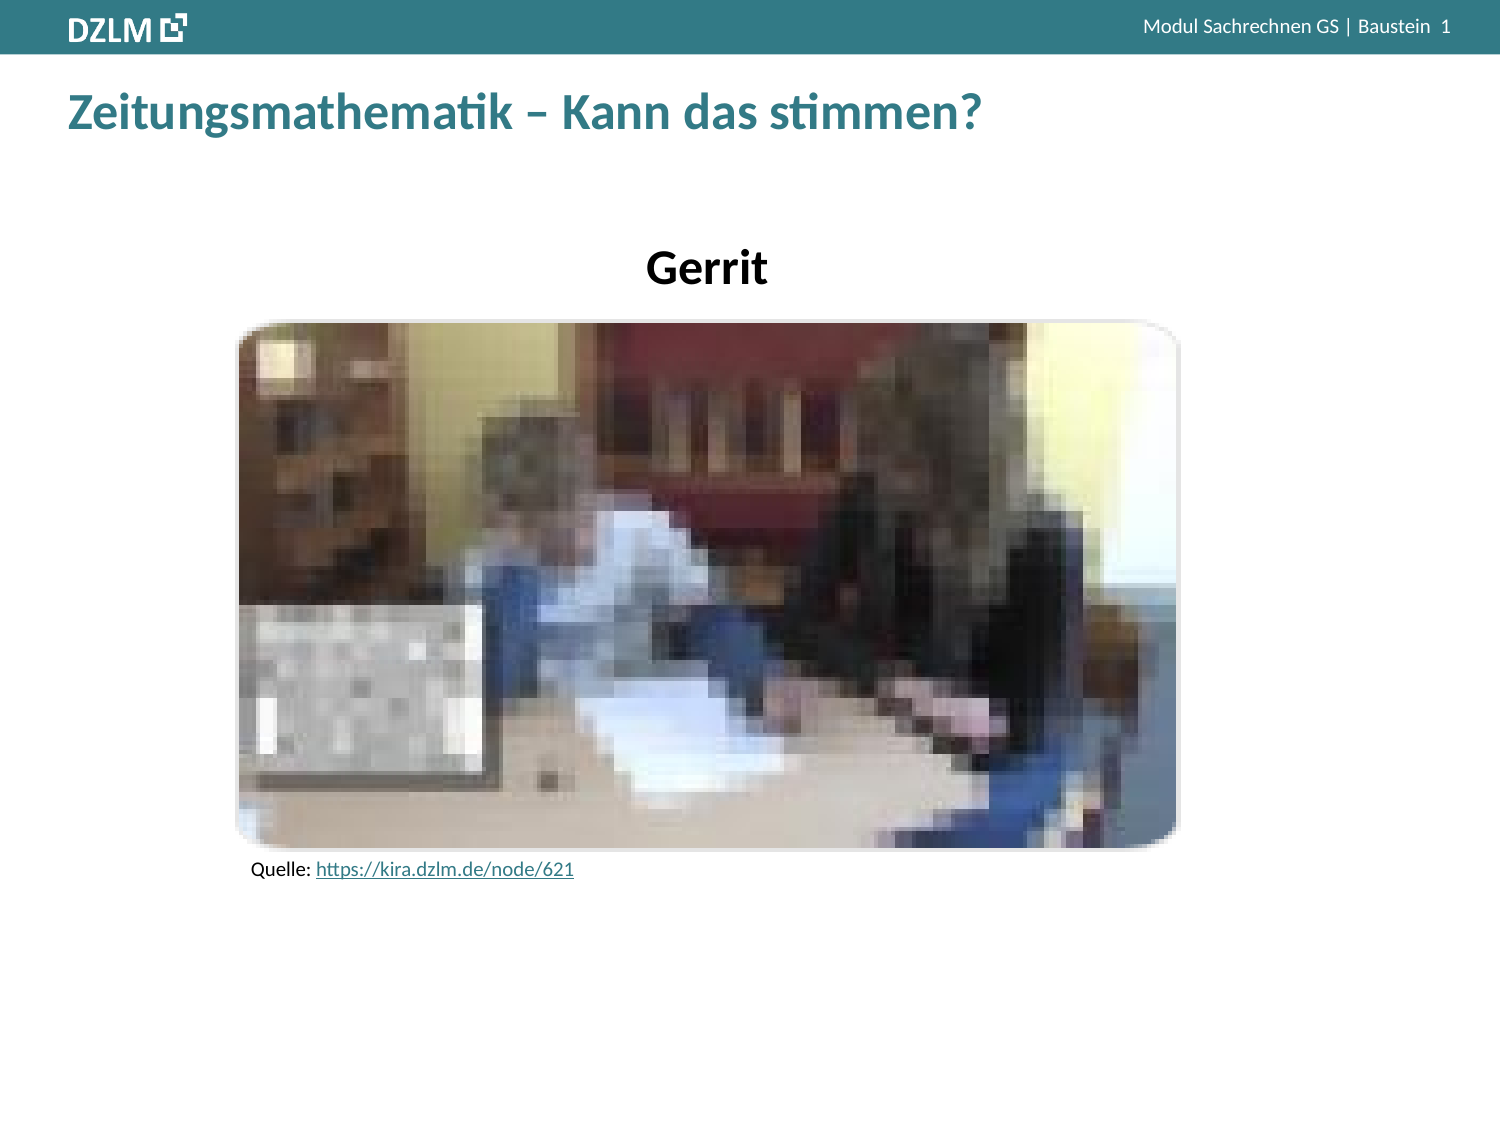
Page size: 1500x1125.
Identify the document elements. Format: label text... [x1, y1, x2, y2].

text_box Gerrit [631, 226, 798, 301]
picture [218, 302, 1211, 874]
title Zeitungsmathematik – Kann das stimmen? [53, 68, 1436, 149]
text_box Quelle: https://kira.dzlm.de/node/621 [236, 848, 1252, 888]
